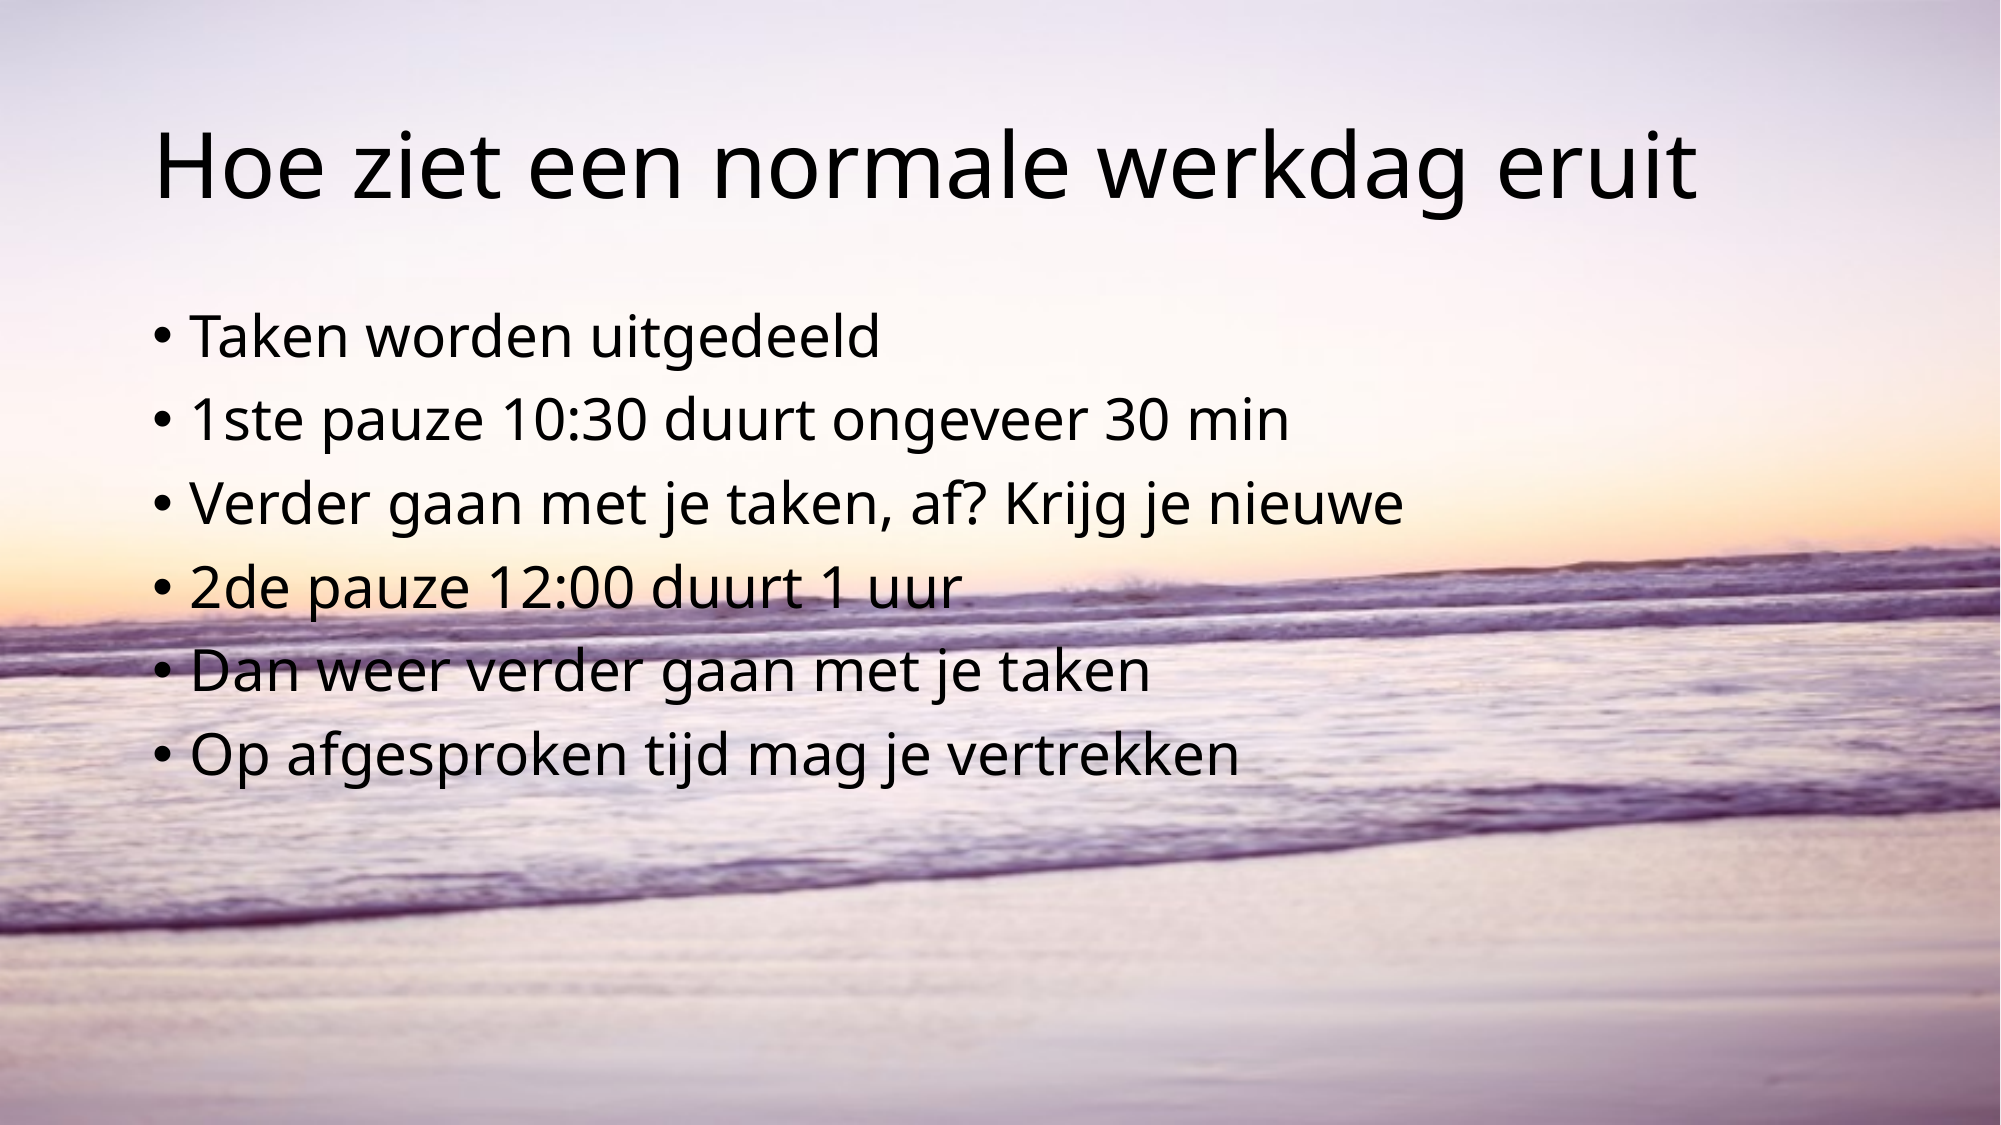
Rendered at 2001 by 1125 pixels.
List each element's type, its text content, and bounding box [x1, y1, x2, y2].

picture [0, 0, 2001, 1125]
title Hoe ziet een normale werkdag eruit [137, 59, 1863, 278]
list Taken worden uitgedeeld 1ste pauze 10:30 duurt ongeveer 30 min Verder gaan met je taken, af? Krijg je nieuwe 2de pauze 12:00 duurt 1 uur Dan weer verder gaan met je taken Op afgesproken tijd mag je vertrekken [137, 299, 1863, 1014]
